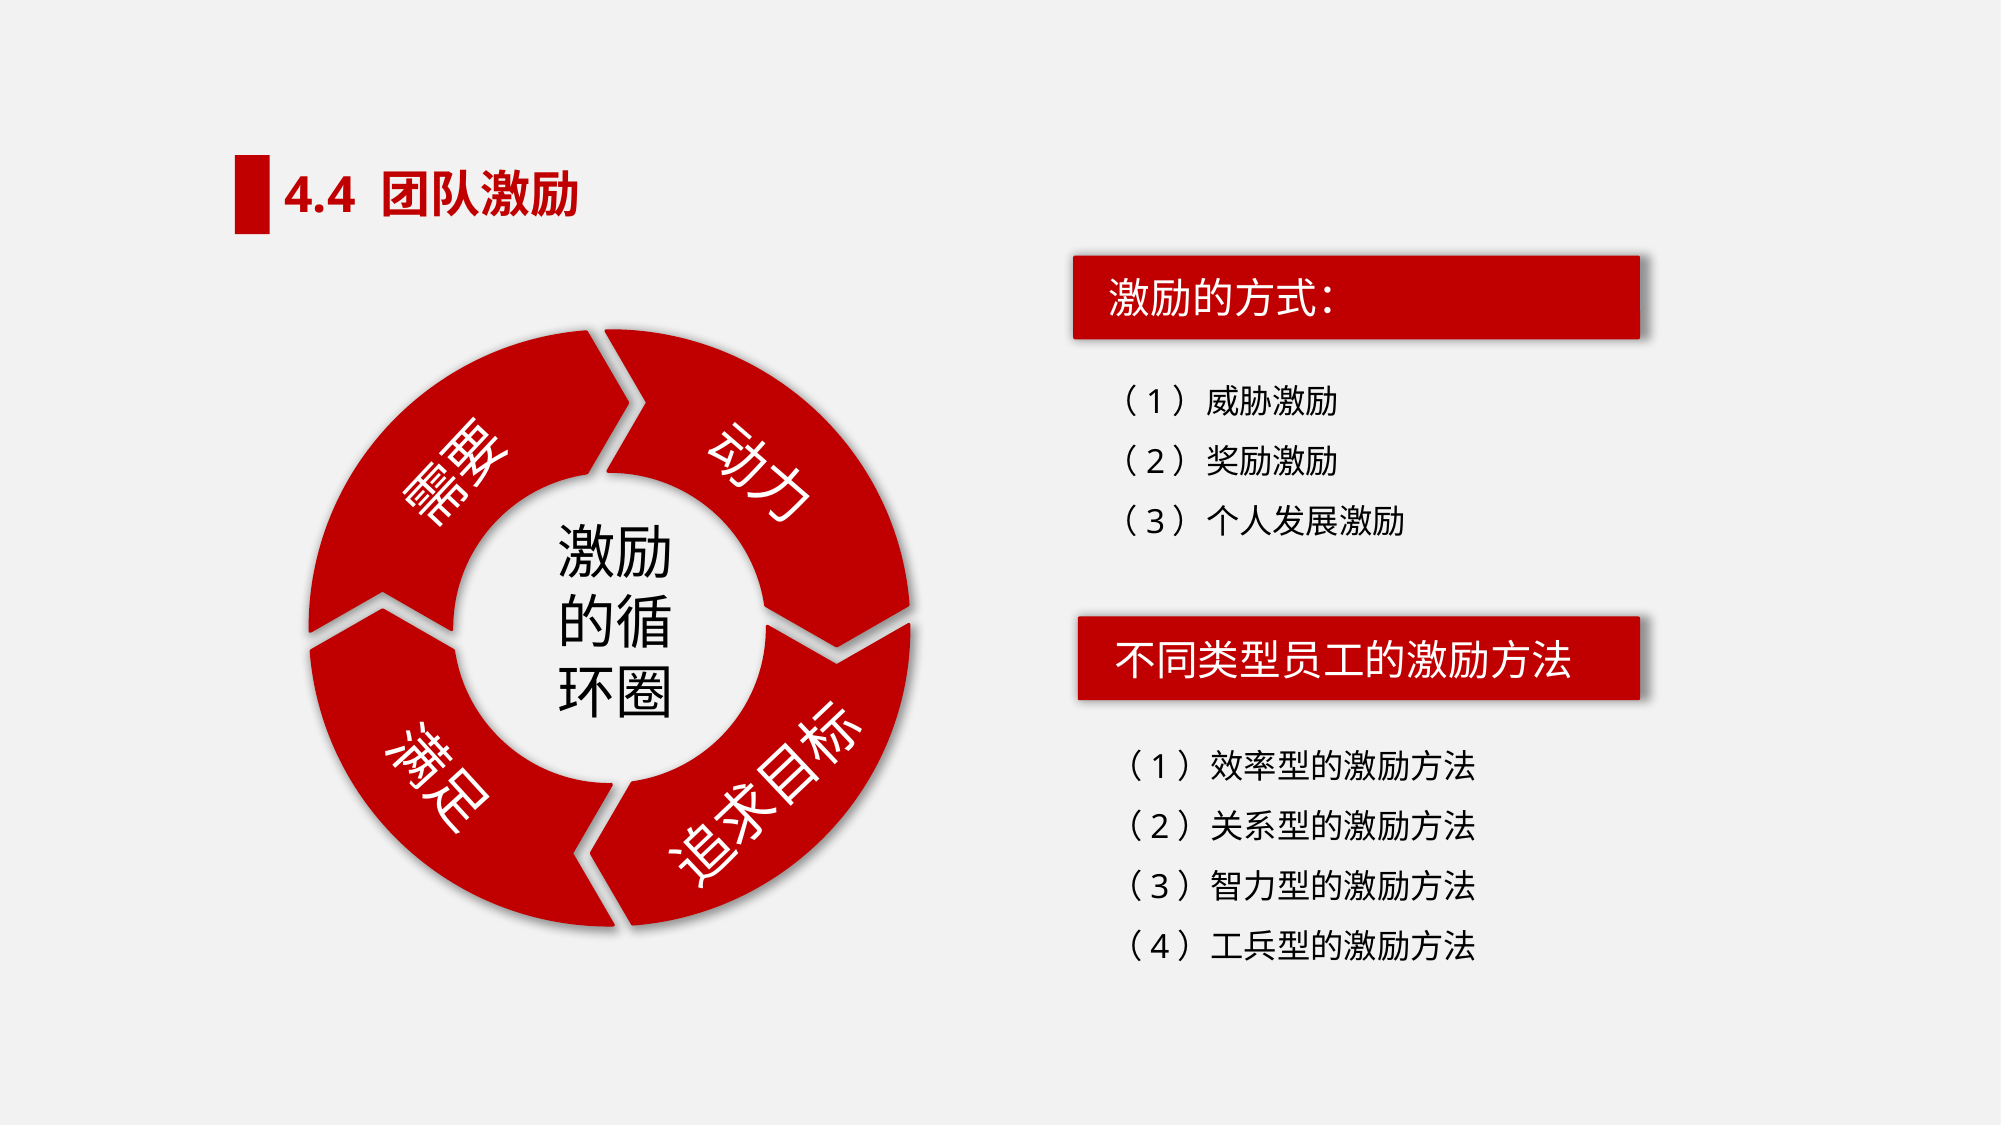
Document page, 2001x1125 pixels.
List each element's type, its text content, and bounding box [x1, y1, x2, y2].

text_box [1073, 256, 1640, 339]
text_box （1）威胁激励 （2）奖励激励 （3）个人发展激励 [1090, 352, 1831, 547]
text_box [1078, 616, 1640, 700]
text_box （1）效率型的激励方法 （2）关系型的激励方法 （3）智力型的激励方法 （4）工兵型的激励方法 [1094, 717, 1835, 973]
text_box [309, 330, 910, 926]
text_box 4.4 团队激励 [270, 155, 1038, 230]
text_box [234, 155, 270, 235]
